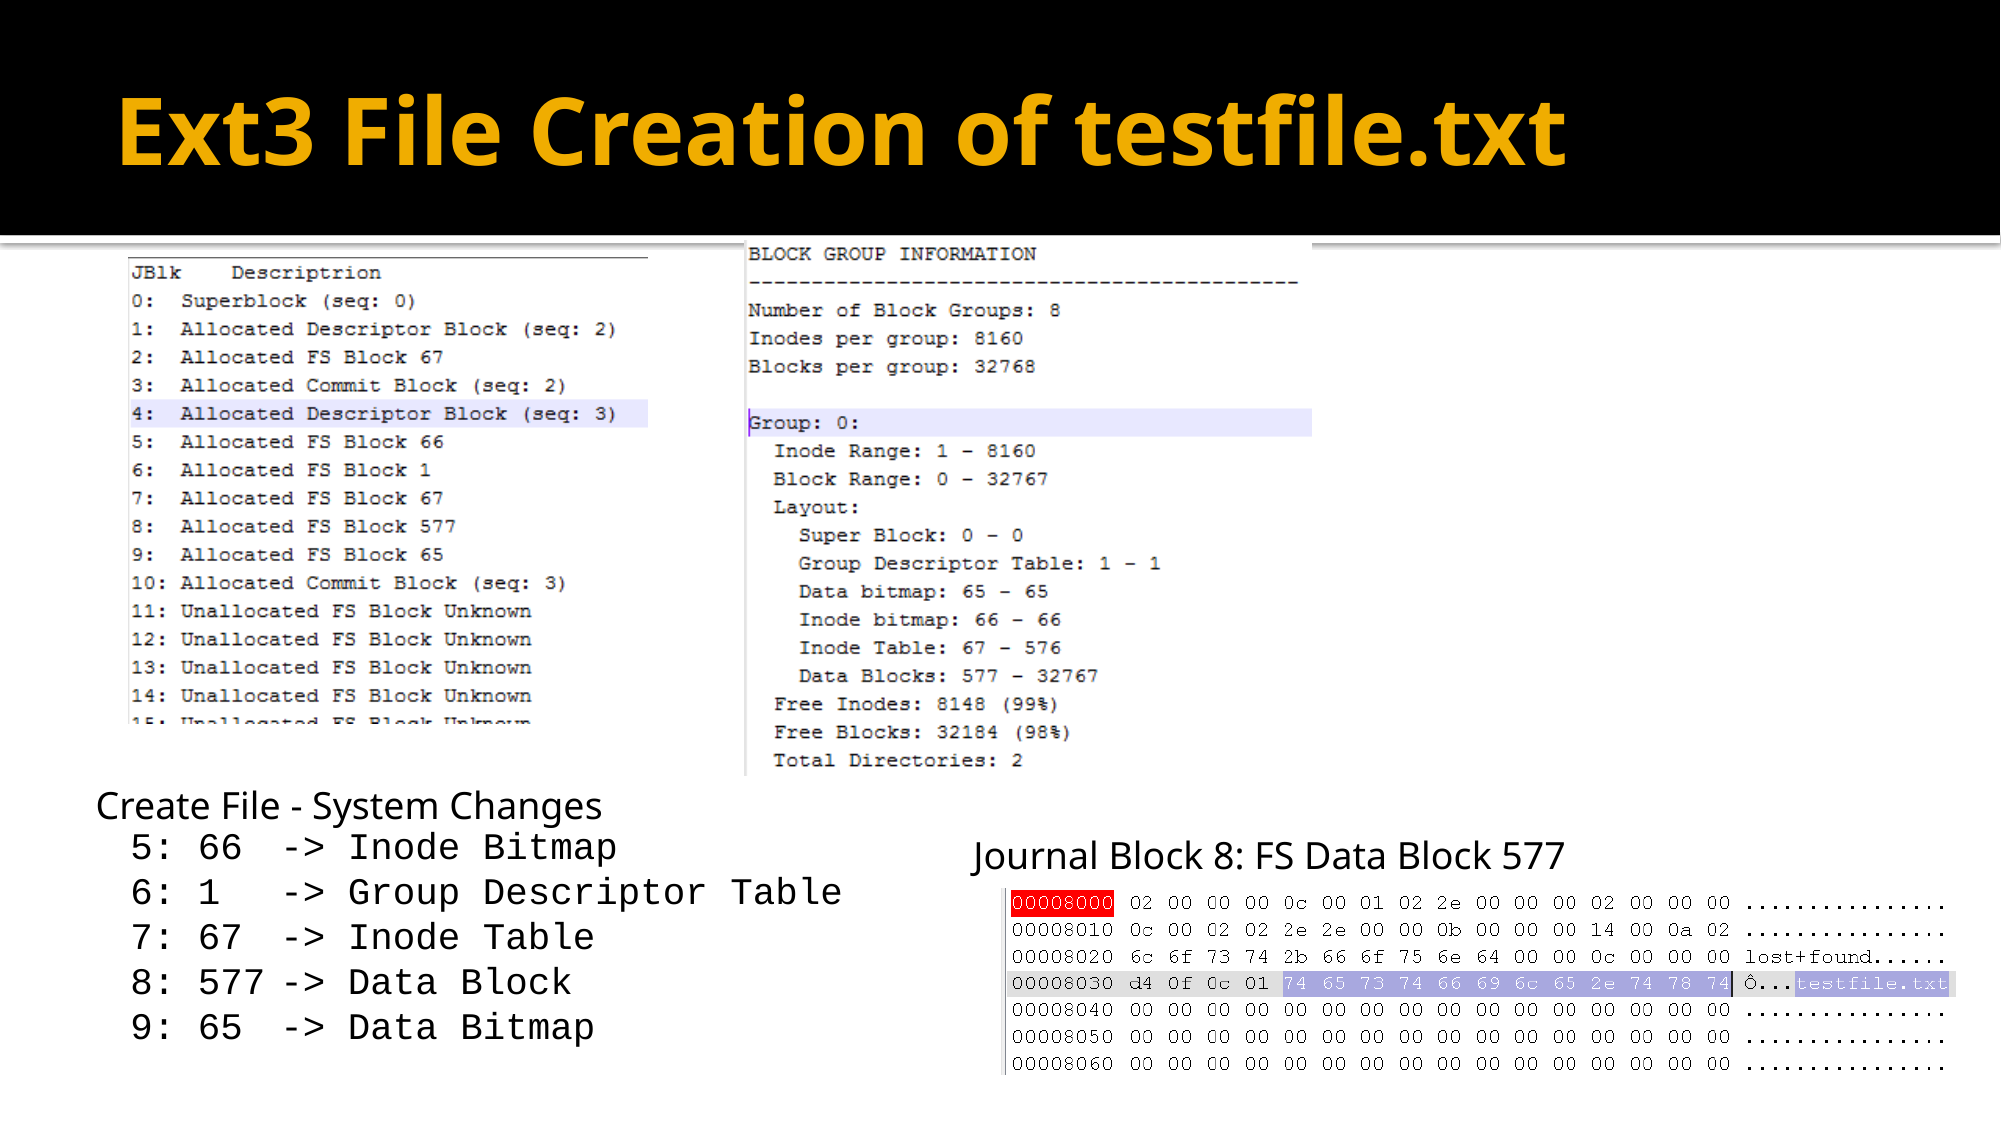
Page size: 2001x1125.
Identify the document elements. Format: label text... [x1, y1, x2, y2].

text_box 5: 66 -> Inode Bitmap 6: 1 -> Group Descriptor Table 7: 67 -> Inode Table 8: 577 -> Data Block 9: 65 -> Data Bitmap [115, 814, 858, 1055]
picture [744, 240, 1312, 777]
text_box Journal Block 8: FS Data Block 577 [958, 824, 1582, 885]
text_box Create File - System Changes [80, 774, 619, 835]
picture [128, 257, 648, 724]
picture [1001, 888, 2000, 1075]
title Ext3 File Creation of testfile.txt [99, 25, 1900, 231]
